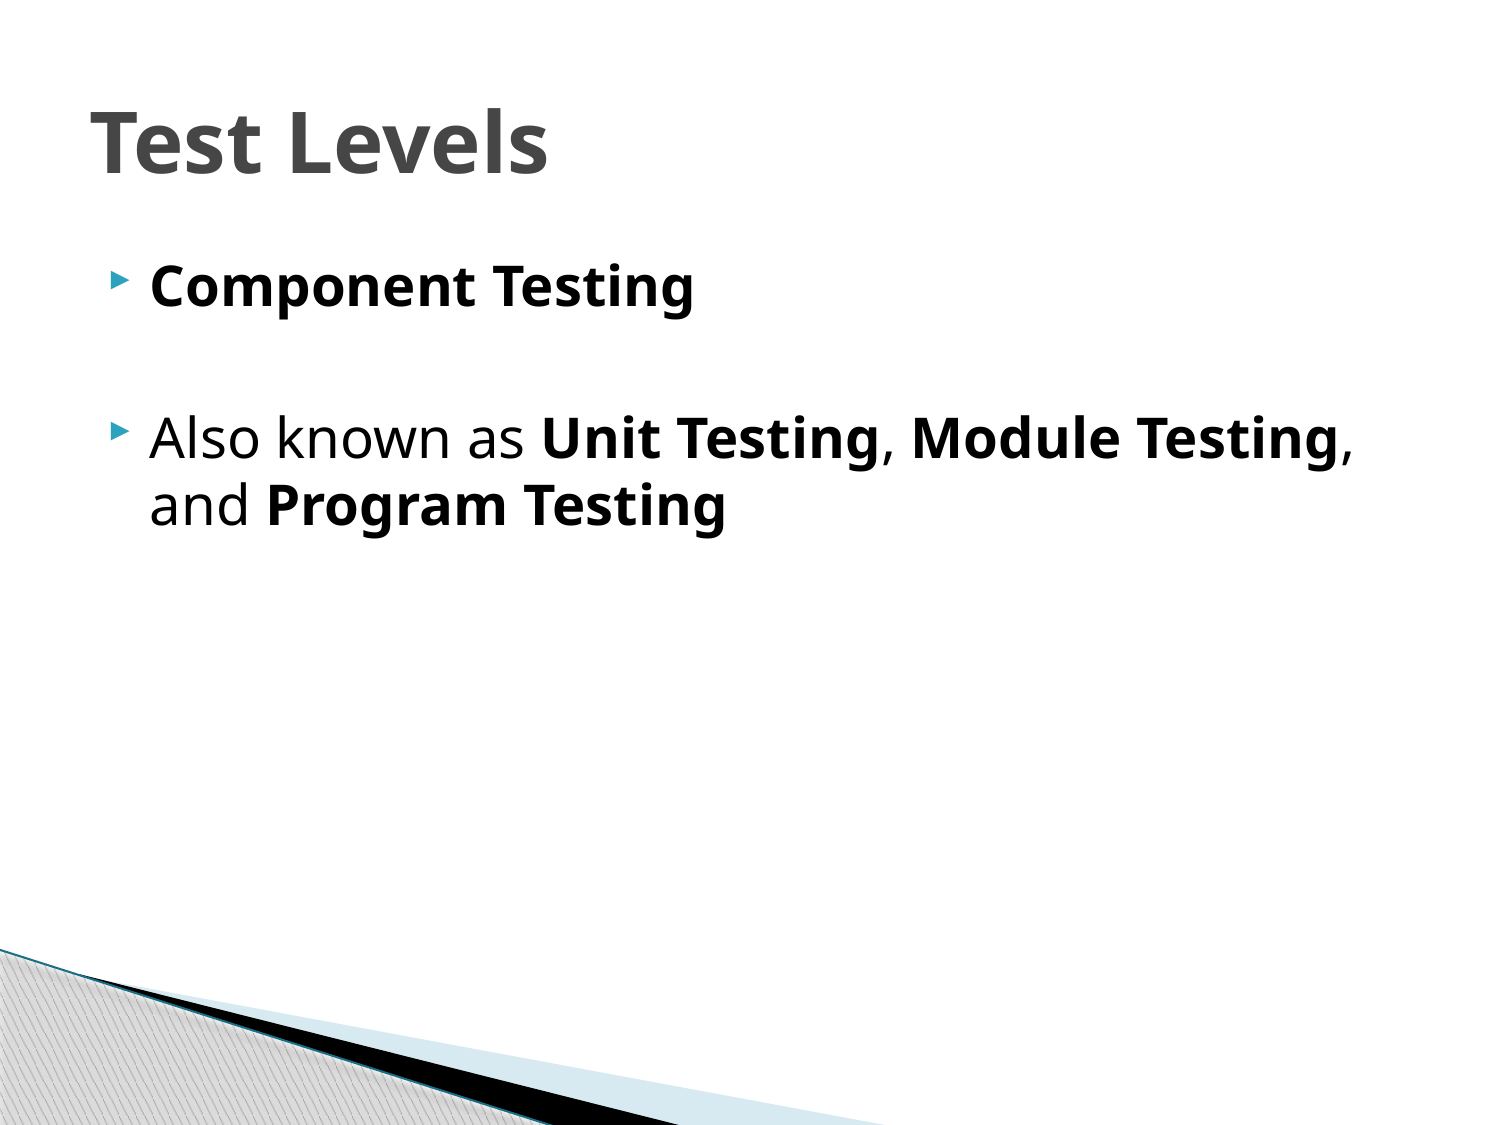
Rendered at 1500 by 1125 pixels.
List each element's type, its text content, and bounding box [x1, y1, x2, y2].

title Test Levels [75, 45, 1425, 233]
list Component Testing Also known as Unit Testing, Module Testing, and Program Testing [75, 243, 1388, 1012]
